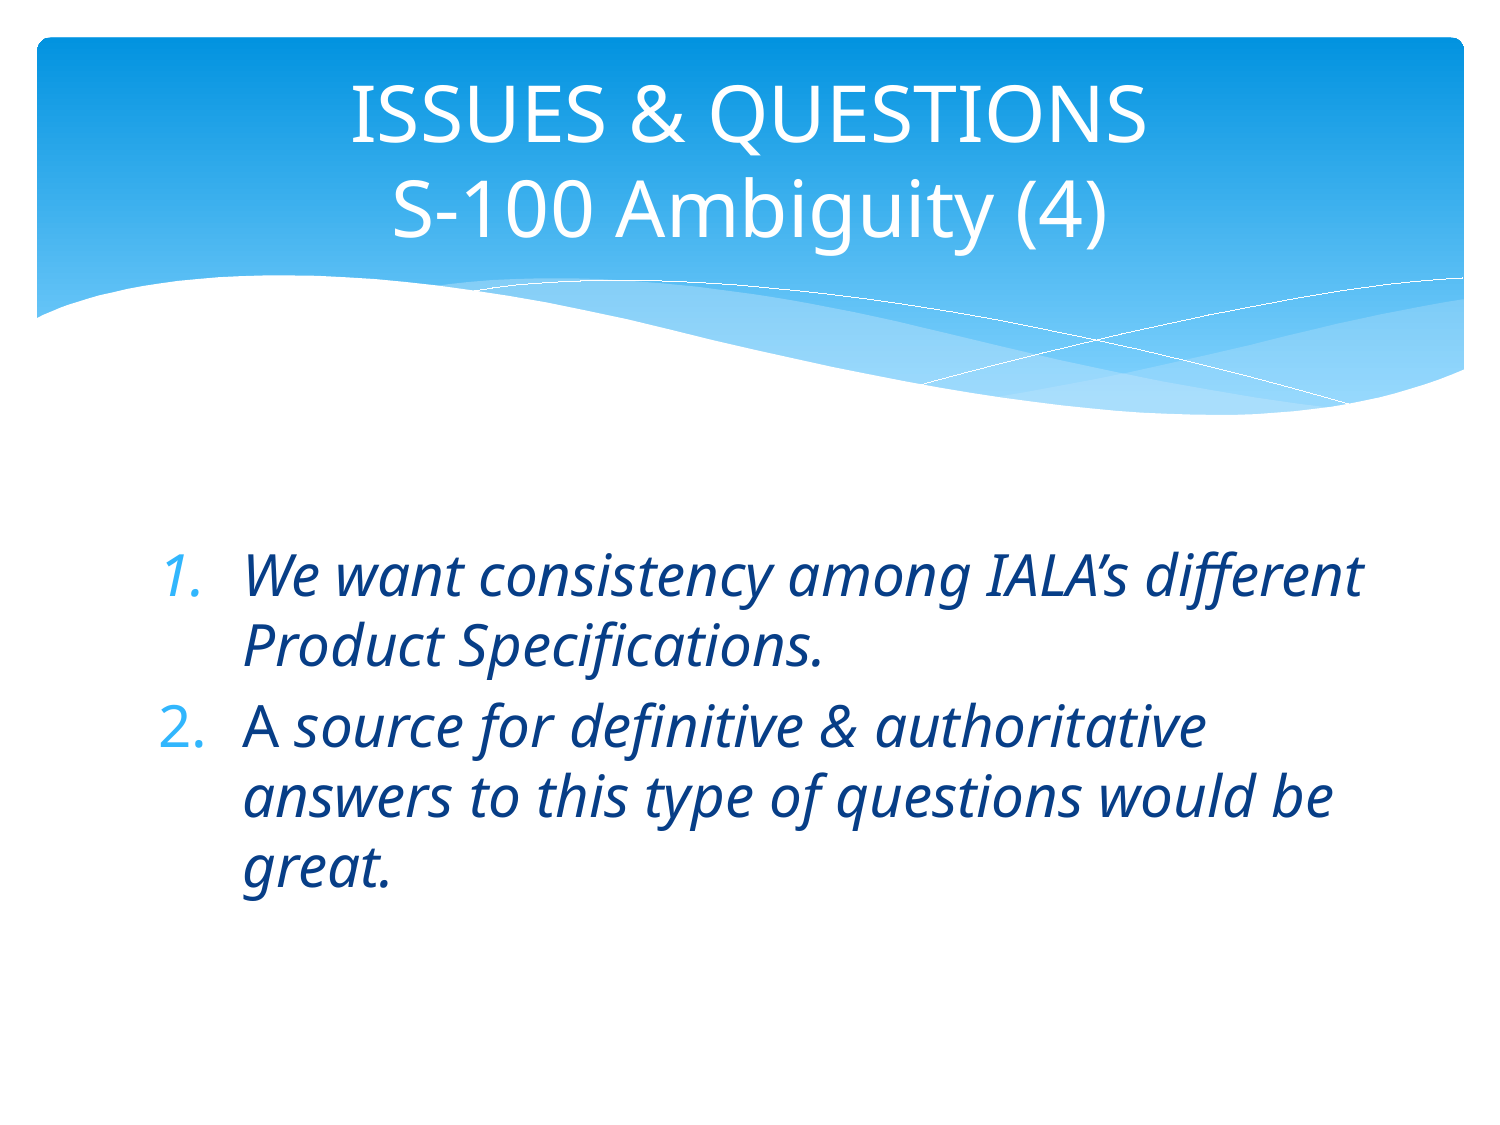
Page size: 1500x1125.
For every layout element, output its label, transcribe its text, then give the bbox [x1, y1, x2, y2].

list We want consistency among IALA’s different Product Specifications. A source for definitive & authoritative answers to this type of questions would be great. [143, 438, 1430, 1005]
title ISSUES & QUESTIONS S-100 Ambiguity (4) [75, 55, 1425, 261]
